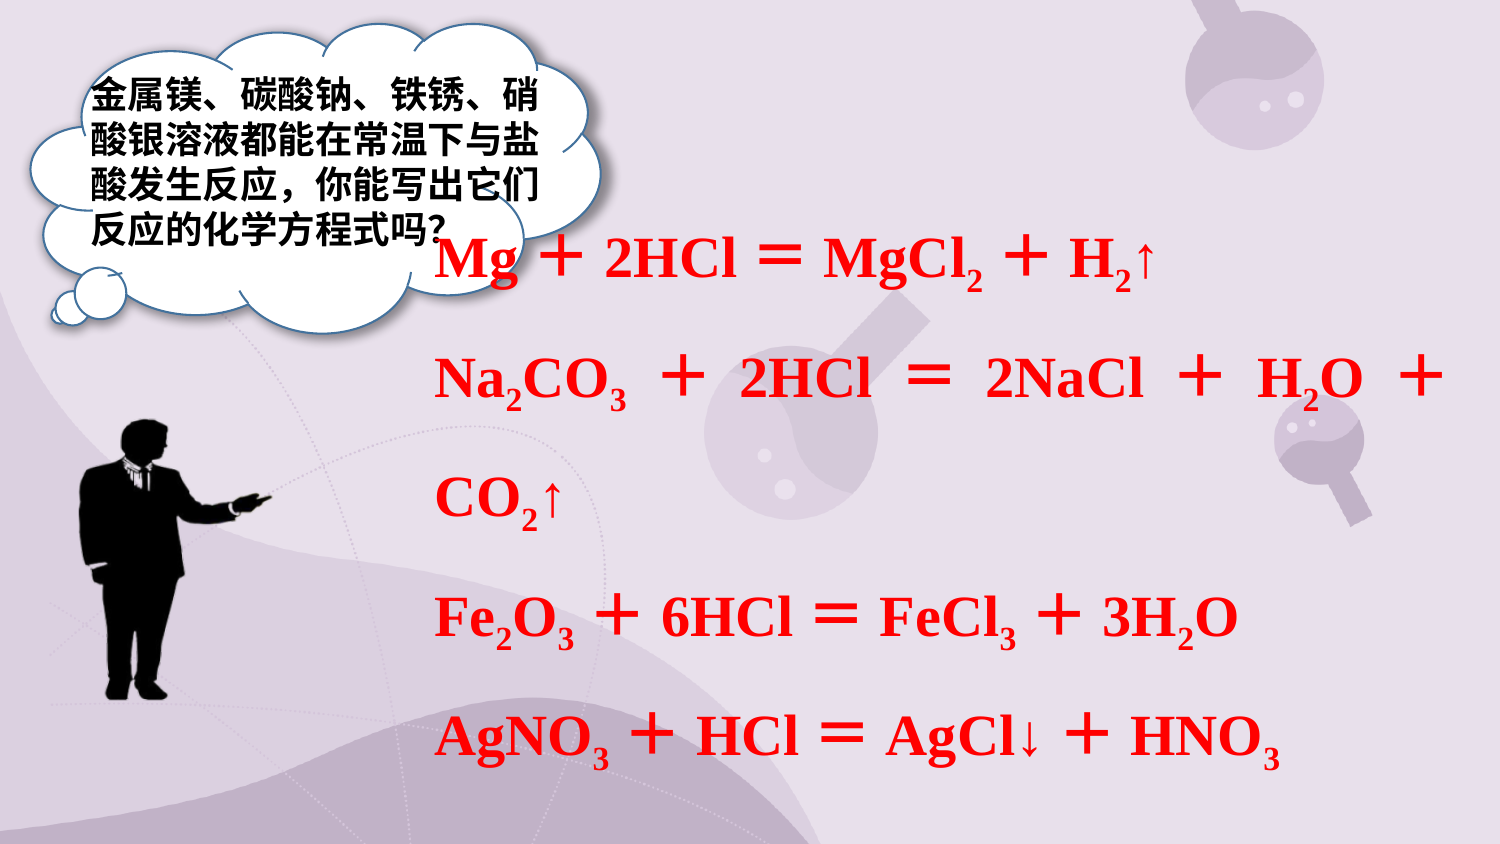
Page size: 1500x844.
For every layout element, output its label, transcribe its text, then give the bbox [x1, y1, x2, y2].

text_box [553, 67, 602, 172]
text_box 金属镁、碳酸钠、铁锈、硝酸银溶液都能在常温下与盐酸发生反应，你能写出它们反应的化学方程式吗？ [78, 65, 553, 257]
text_box Mg＋2HCl＝MgCl2＋H2↑ Na2CO3＋2HCl＝2NaCl＋H2O＋CO2↑ Fe2O3＋6HCl＝FeCl3＋3H2O AgNO3＋HCl＝AgCl↓＋HNO3 [419, 172, 1480, 785]
text_box [113, 22, 548, 65]
text_box [29, 126, 419, 335]
picture [0, 0, 1500, 844]
